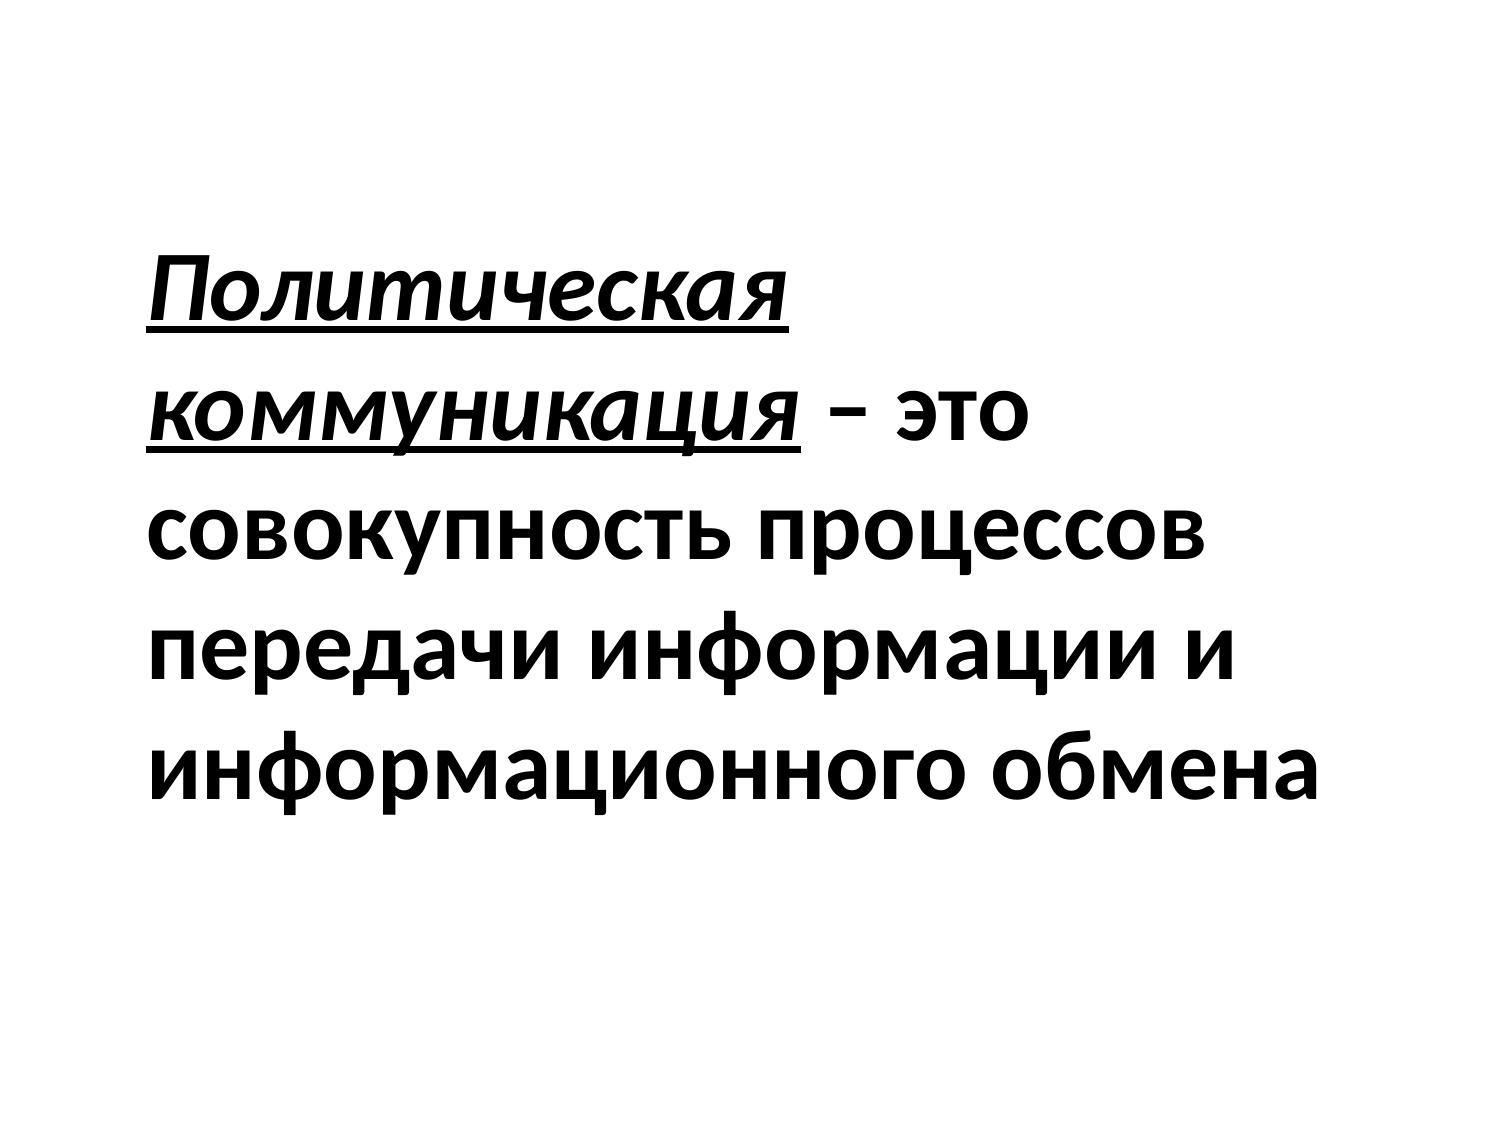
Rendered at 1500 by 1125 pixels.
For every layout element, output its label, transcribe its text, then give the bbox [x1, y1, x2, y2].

list Политическая коммуникация – это совокупность процессов передачи информации и информационного обмена [75, 112, 1425, 1005]
